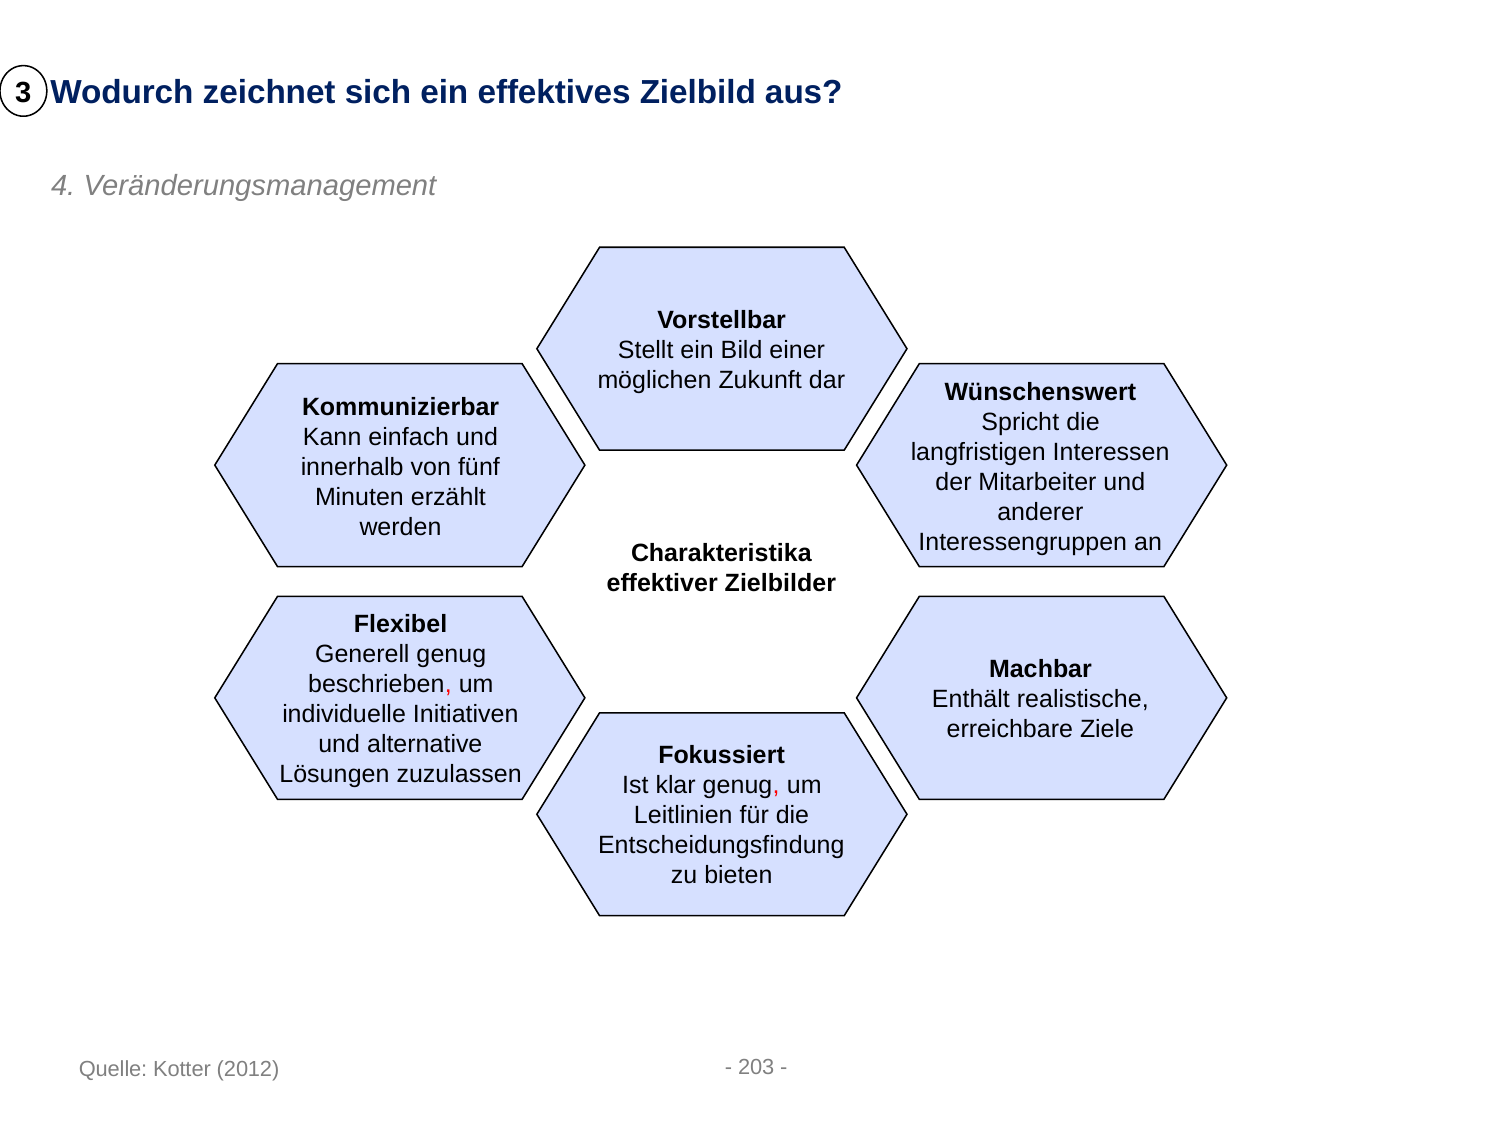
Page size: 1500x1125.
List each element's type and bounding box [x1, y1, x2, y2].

text_box [591, 536, 852, 597]
text_box [36, 159, 453, 209]
text_box [856, 596, 1227, 800]
text_box [214, 596, 585, 800]
text_box [856, 363, 1227, 567]
text_box [0, 63, 1433, 118]
text_box [599, 1045, 913, 1093]
text_box [536, 247, 907, 451]
text_box [63, 1046, 295, 1088]
text_box [214, 363, 585, 567]
text_box [536, 712, 907, 916]
